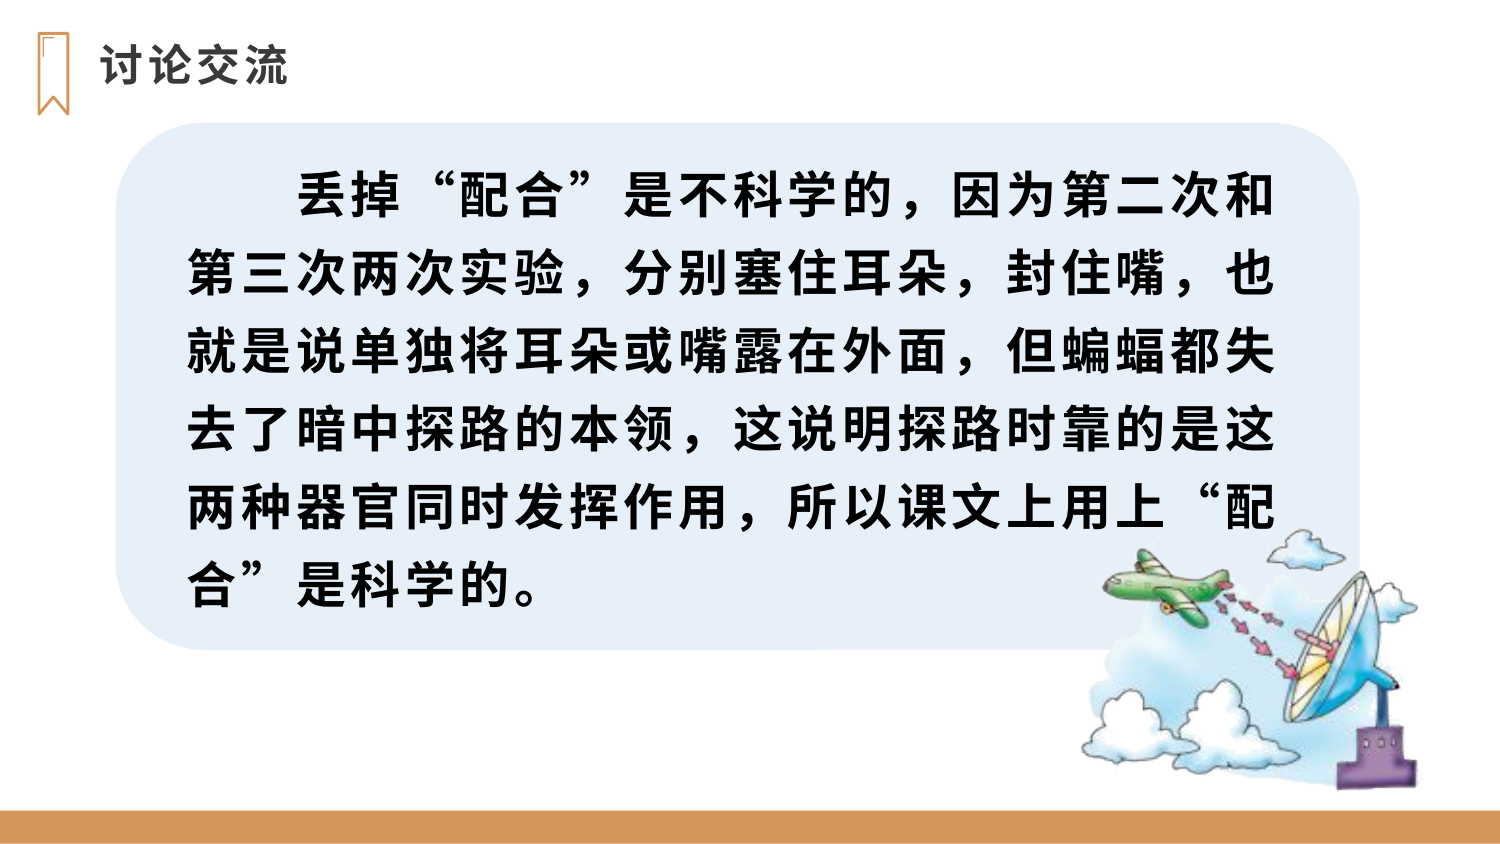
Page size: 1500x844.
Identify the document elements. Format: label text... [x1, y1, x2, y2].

text_box [114, 121, 1361, 651]
picture [1066, 512, 1451, 808]
text_box 丢掉“配合”是不科学的，因为第二次和第三次两次实验，分别塞住耳朵，封住嘴，也就是说单独将耳朵或嘴露在外面，但蝙蝠都失去了暗中探路的本领，这说明探路时靠的是这两种器官同时发挥作用，所以课文上用上“配合”是科学的。 [175, 139, 1307, 619]
text_box 讨论交流 [88, 32, 301, 96]
